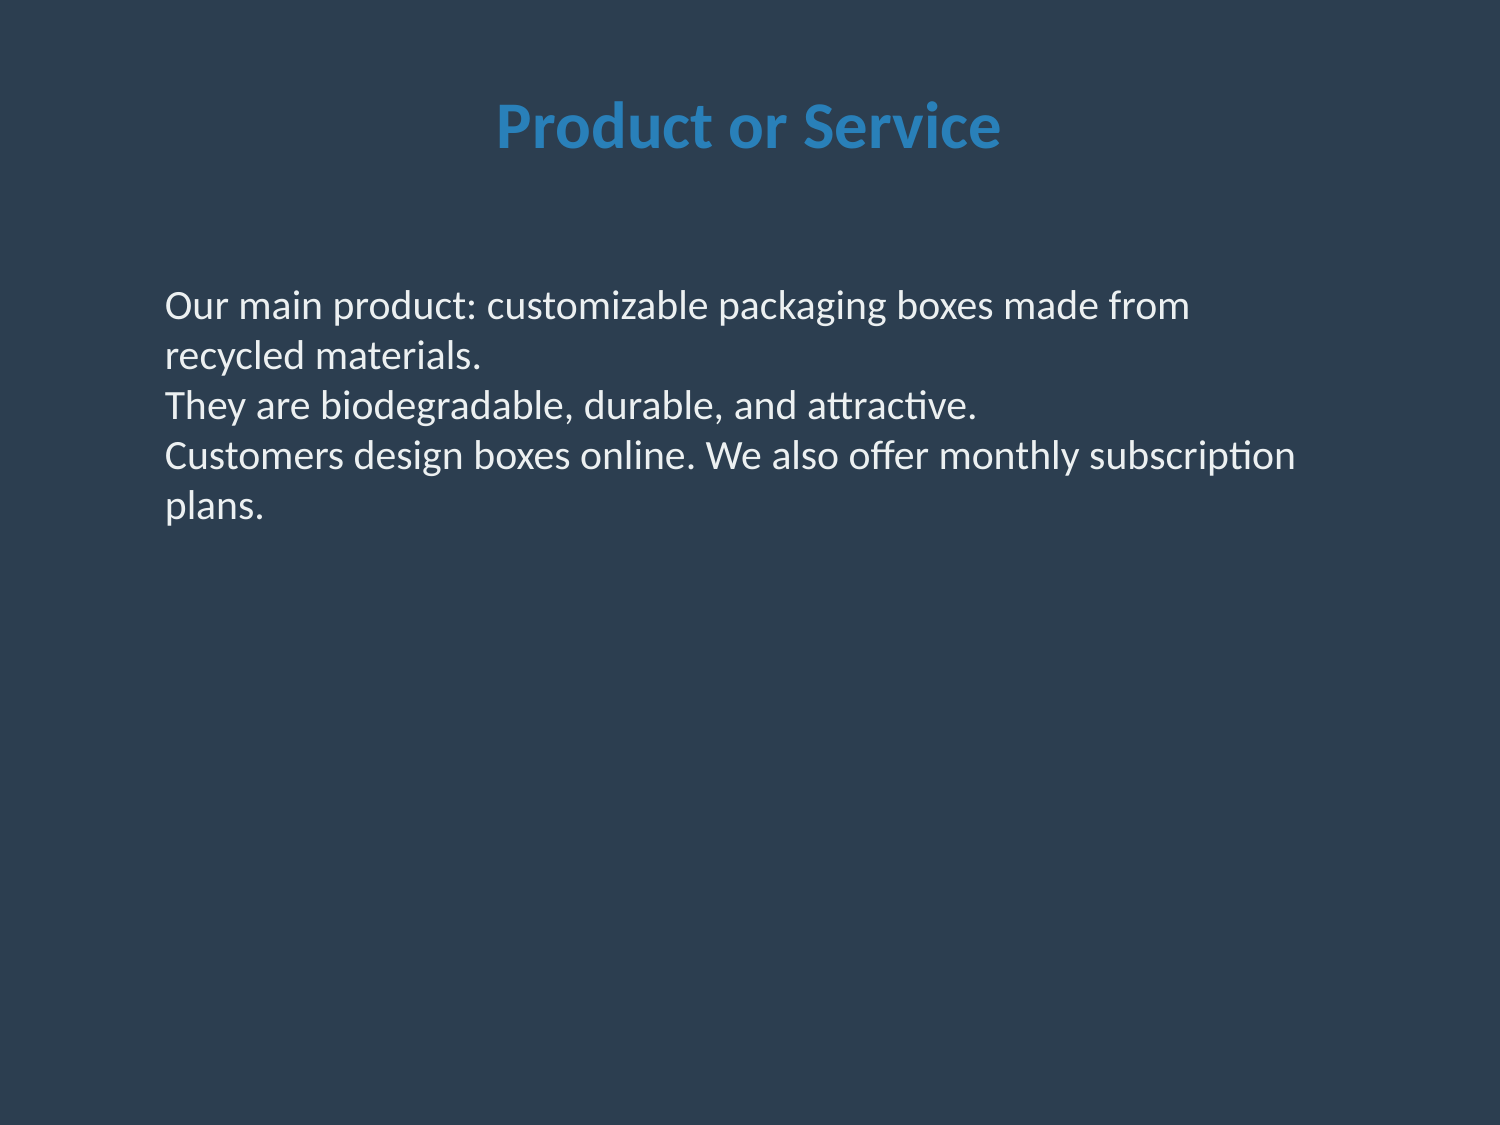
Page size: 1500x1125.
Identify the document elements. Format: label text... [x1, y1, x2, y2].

text_box Our main product: customizable packaging boxes made from recycled materials. They are biodegradable, durable, and attractive. Customers design boxes online. We also offer monthly subscription plans. [149, 224, 1350, 535]
text_box Product or Service [482, 74, 1018, 170]
